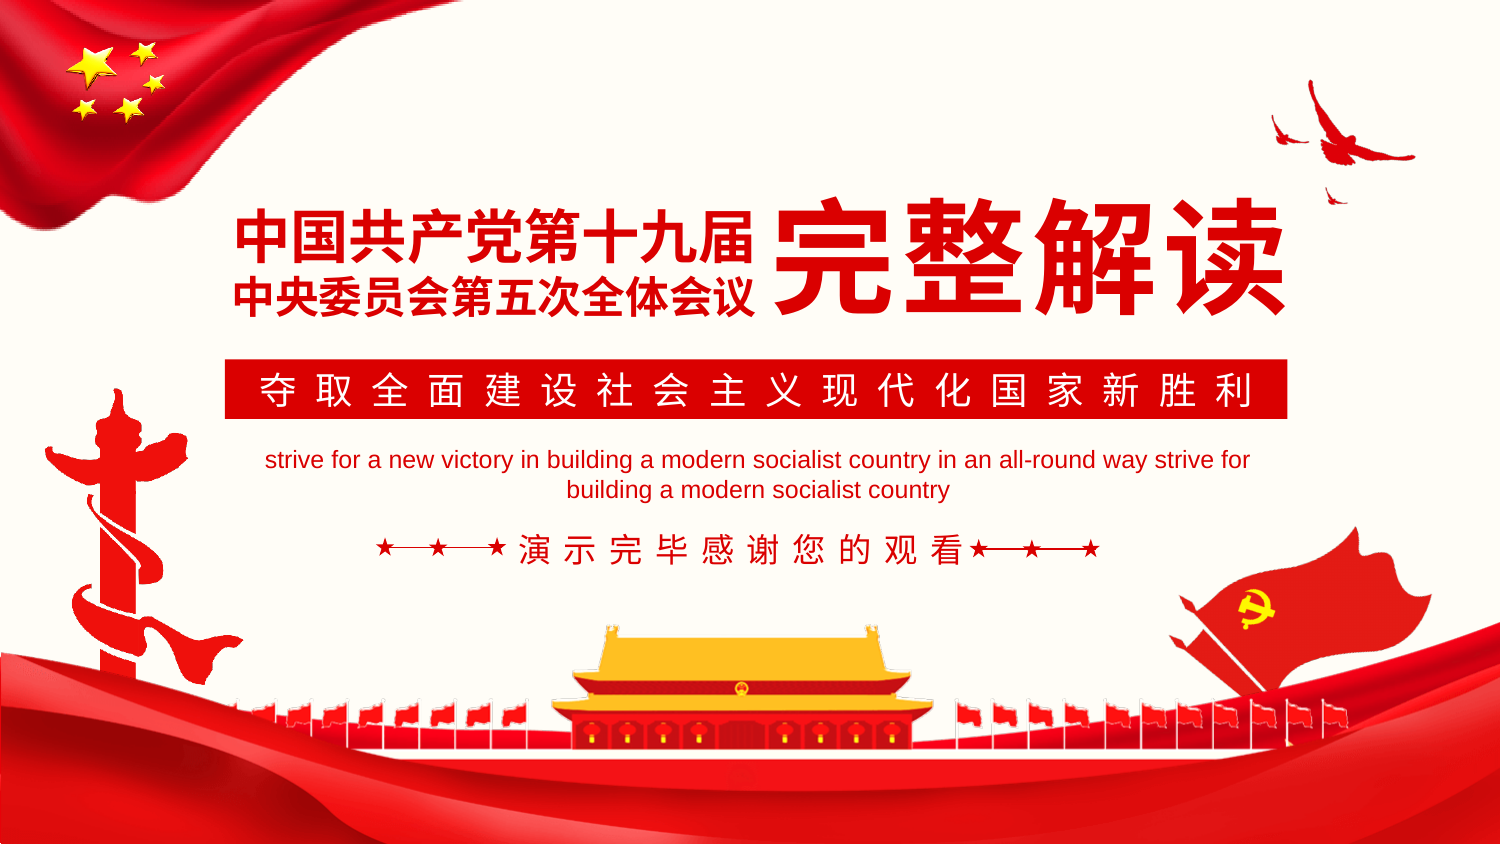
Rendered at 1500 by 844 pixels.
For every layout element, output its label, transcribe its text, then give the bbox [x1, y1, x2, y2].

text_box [0, 0, 487, 244]
text_box 夺取全面建设社会主义现代化国家新胜利 [224, 359, 1288, 419]
text_box strive for a new victory in building a modern socialist country in an all-round way strive for building a modern socialist country [254, 436, 1271, 511]
picture [0, 369, 1500, 844]
picture [1233, 56, 1432, 211]
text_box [190, 171, 1388, 339]
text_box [375, 521, 1100, 577]
